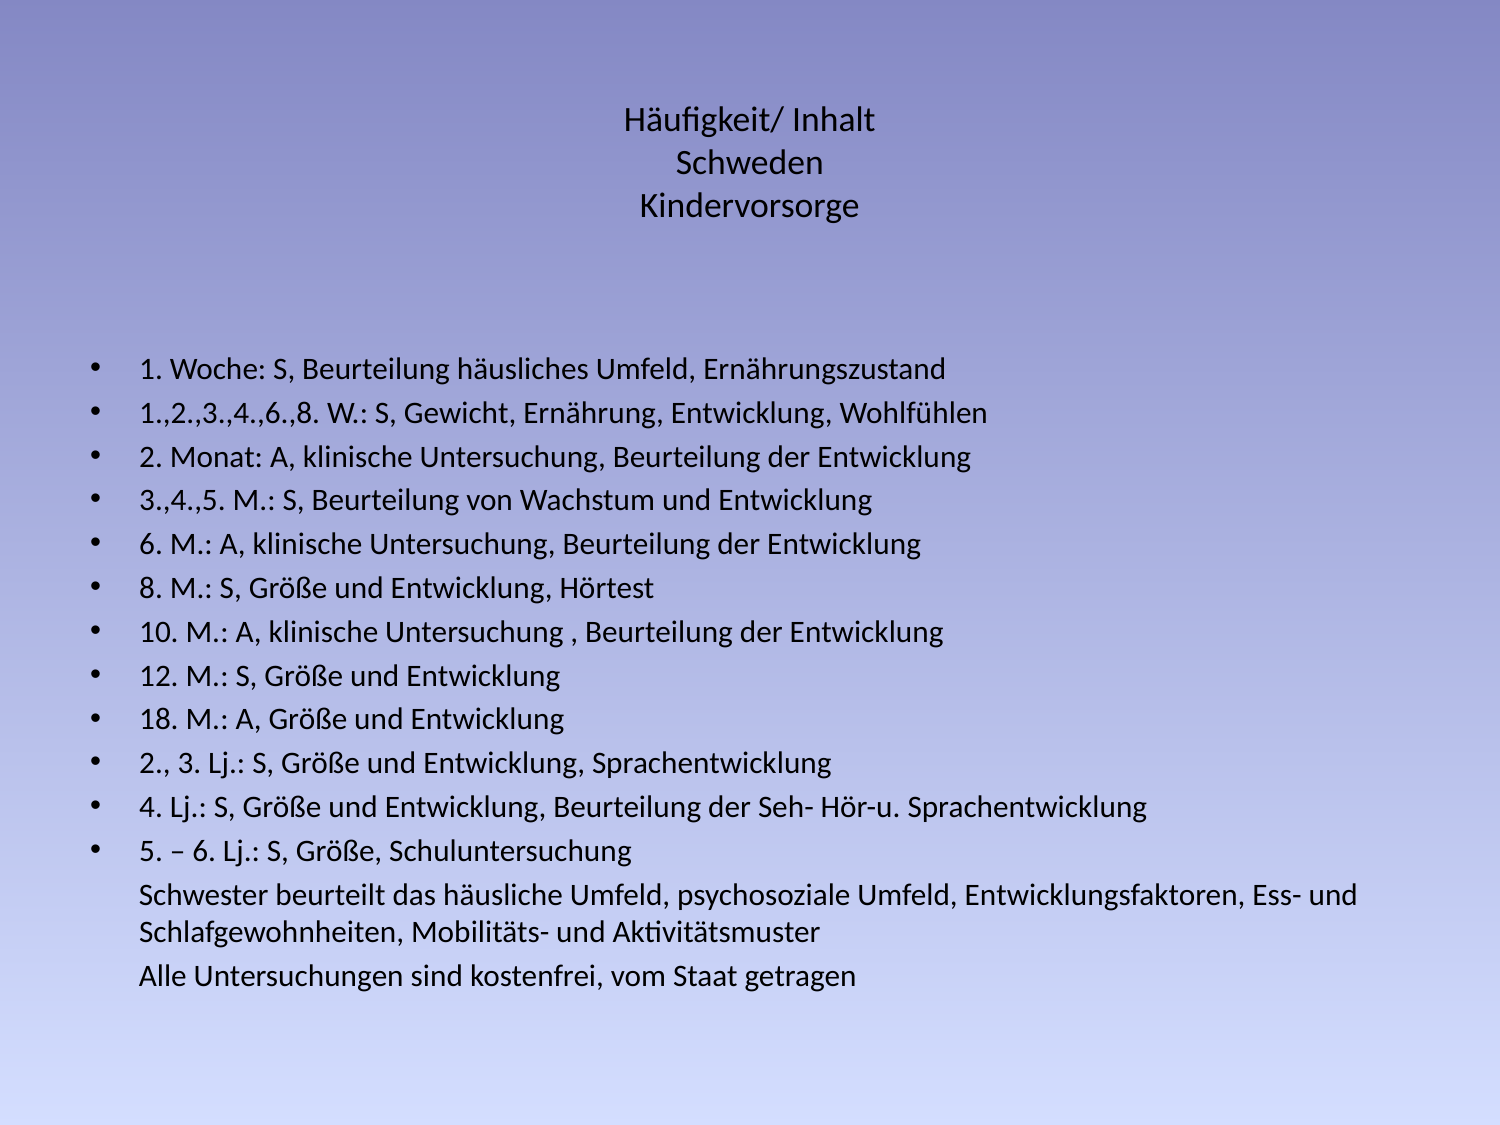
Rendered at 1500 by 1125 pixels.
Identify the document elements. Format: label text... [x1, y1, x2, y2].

title Häufigkeit/ Inhalt Schweden Kindervorsorge [75, 45, 1425, 233]
list 1. Woche: S, Beurteilung häusliches Umfeld, Ernährungszustand 1.,2.,3.,4.,6.,8. W.: S, Gewicht, Ernährung, Entwicklung, Wohlfühlen 2. Monat: A, klinische Untersuchung, Beurteilung der Entwicklung 3.,4.,5. M.: S, Beurteilung von Wachstum und Entwicklung 6. M.: A, klinische Untersuchung, Beurteilung der Entwicklung 8. M.: S, Größe und Entwicklung, Hörtest 10. M.: A, klinische Untersuchung , Beurteilung der Entwicklung 12. M.: S, Größe und Entwicklung 18. M.: A, Größe und Entwicklung 2., 3. Lj.: S, Größe und Entwicklung, Sprachentwicklung 4. Lj.: S, Größe und Entwicklung, Beurteilung der Seh- Hör-u. Sprachentwicklung 5. – 6. Lj.: S, Größe, Schuluntersuchung Schwester beurteilt das häusliche Umfeld, psychosoziale Umfeld, Entwicklungsfaktoren, Ess- und Schlafgewohnheiten, Mobilitäts- und Aktivitätsmuster Alle Untersuchungen sind kostenfrei, vom Staat getragen [75, 262, 1425, 1005]
